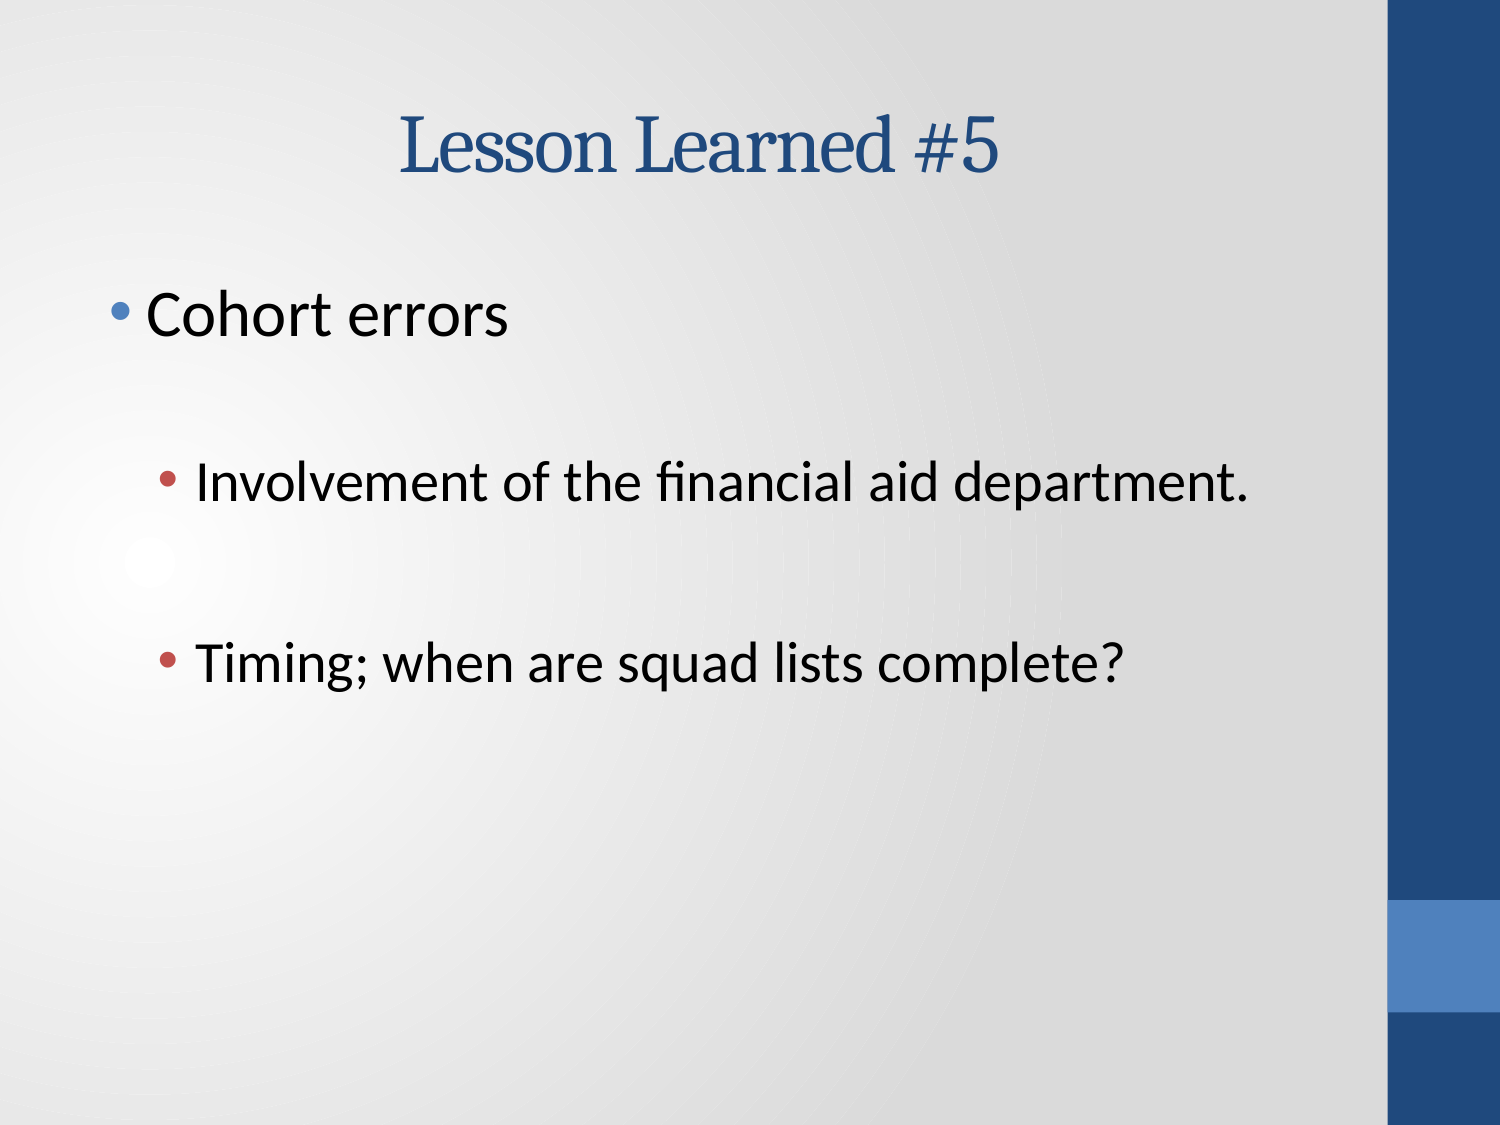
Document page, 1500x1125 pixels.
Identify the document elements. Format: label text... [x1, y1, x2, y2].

title Lesson Learned #5 [75, 45, 1325, 233]
list Cohort errors Involvement of the financial aid department. Timing; when are squad lists complete? [75, 262, 1325, 1050]
